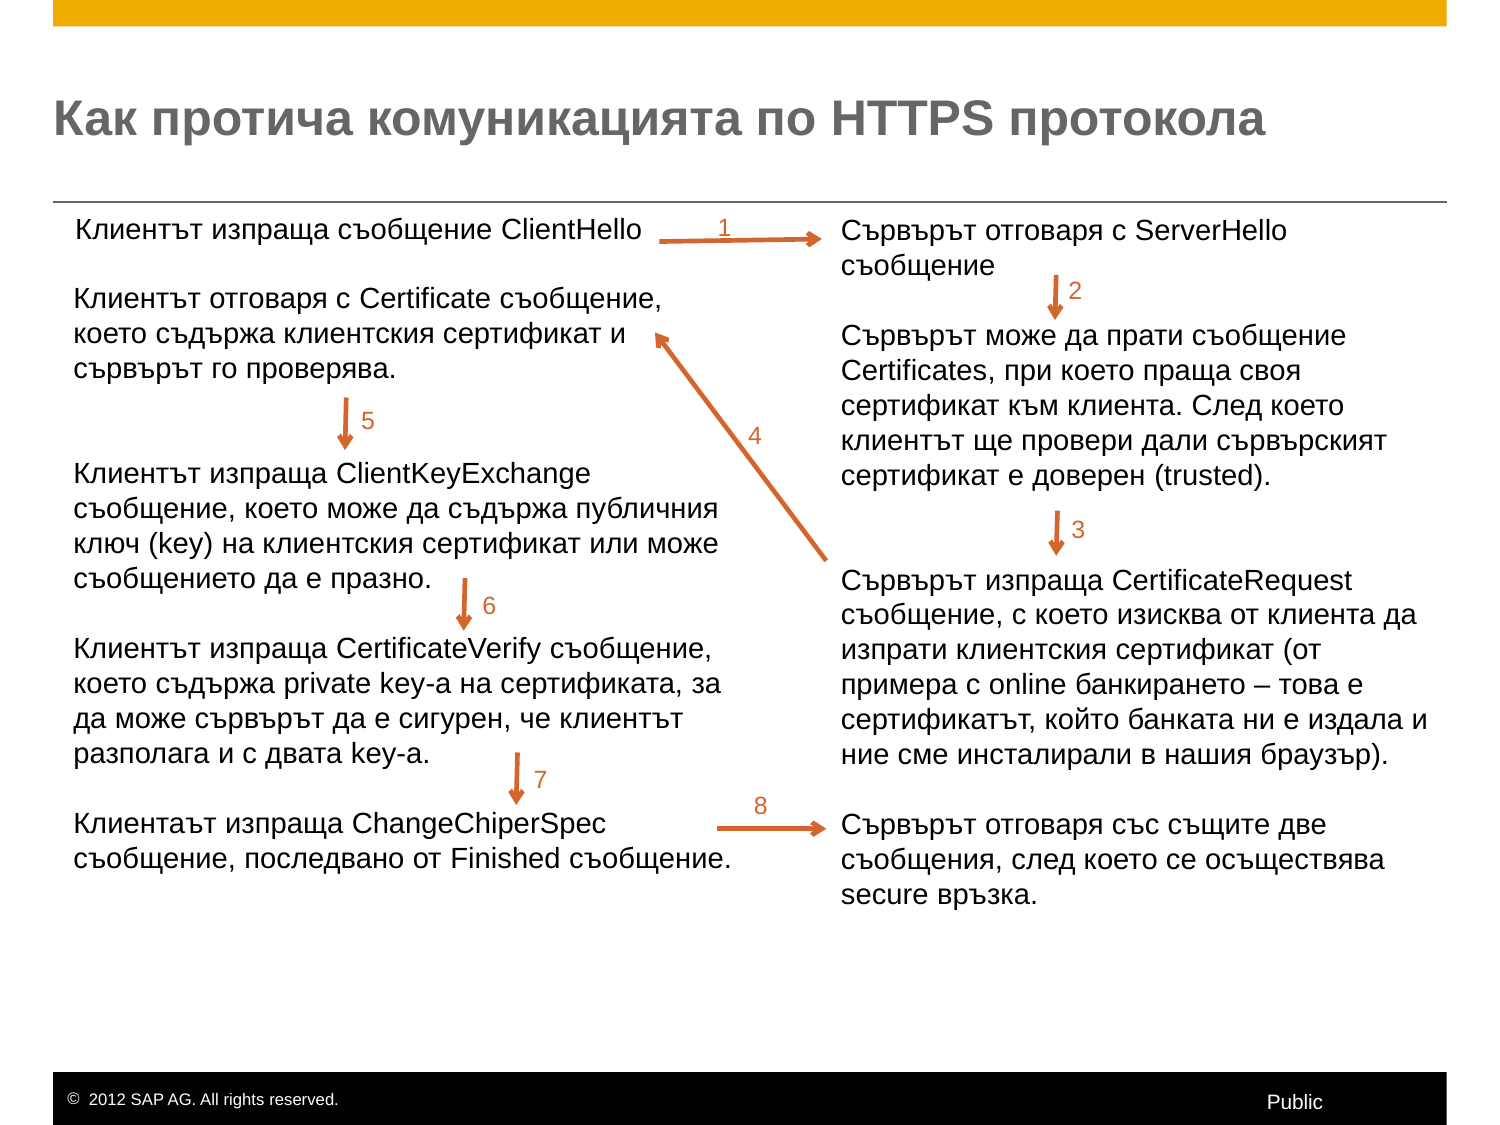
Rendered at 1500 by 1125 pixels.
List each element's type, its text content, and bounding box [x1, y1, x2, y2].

text_box 8 [754, 789, 778, 820]
text_box 1 [717, 211, 741, 237]
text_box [654, 332, 827, 565]
text_box 3 [1071, 513, 1095, 544]
text_box 2 [1068, 275, 1092, 306]
text_box Клиентът изпраща съобщение ClientHello Клиентът отговаря с Certificate съобщение, което съдържа клиентския сертификат и сървърът го проверява. Клиентът изпраща ClientKeyExchange съобщение, което може да съдържа публичния ключ (key) на клиентския сертификат или може съобщението да е празно. Клиентът изпраща CertificateVerify съобщение, което съдържа private key-а на сертификата, за да може сървърът да е сигурен, че клиентът разполага и с двата key-a. Клиентаът изпраща ChangeChiperSpec съобщение, последвано от Finished съобщение. [58, 209, 733, 875]
title Как протича комуникацията по HTTPS протокола [53, 53, 1447, 178]
text_box 7 [533, 763, 557, 794]
text_box 5 [361, 404, 385, 435]
text_box Сървърът отговаря с ServerHello съобщение Сървърът може да прати съобщение Certificates, при което праща своя сертификат към клиента. След което клиентът ще провери дали сървърският сертификат е доверен (trusted). Сървърът изпраща CertificateRequest съобщение, с което изисква от клиента да изпрати клиентския сертификат (от примера с online банкирането – това е сертификатът, който банката ни е издала и ние сме инсталирали в нашия браузър). Сървърът отговаря със същите две съобщения, след което се осъществява secure връзка. [826, 211, 1443, 911]
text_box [658, 238, 823, 242]
text_box 6 [482, 589, 506, 620]
